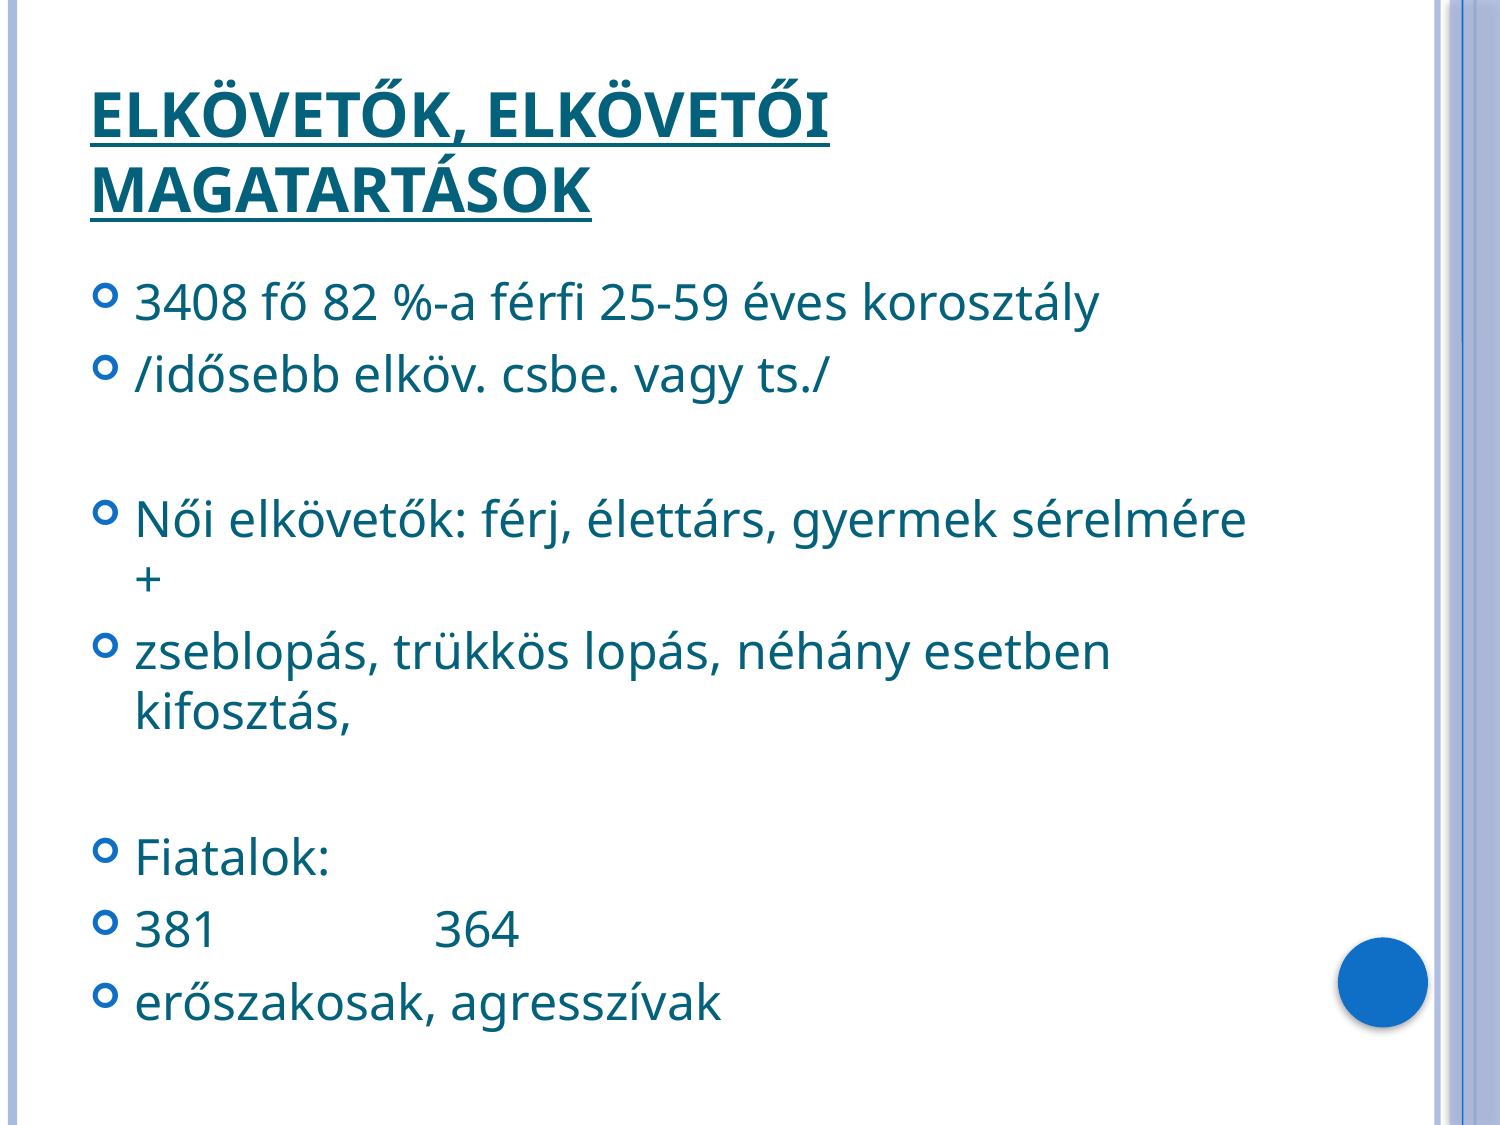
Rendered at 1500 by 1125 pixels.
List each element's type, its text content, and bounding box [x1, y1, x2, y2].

list 3408 fő 82 %-a férfi 25-59 éves korosztály /idősebb elköv. csbe. vagy ts./ Női elkövetők: férj, élettárs, gyermek sérelmére + zseblopás, trükkös lopás, néhány esetben kifosztás, Fiatalok: 381 364 erőszakosak, agresszívak [75, 262, 1300, 1062]
title Elkövetők, elkövetői magatartások [75, 45, 1300, 233]
